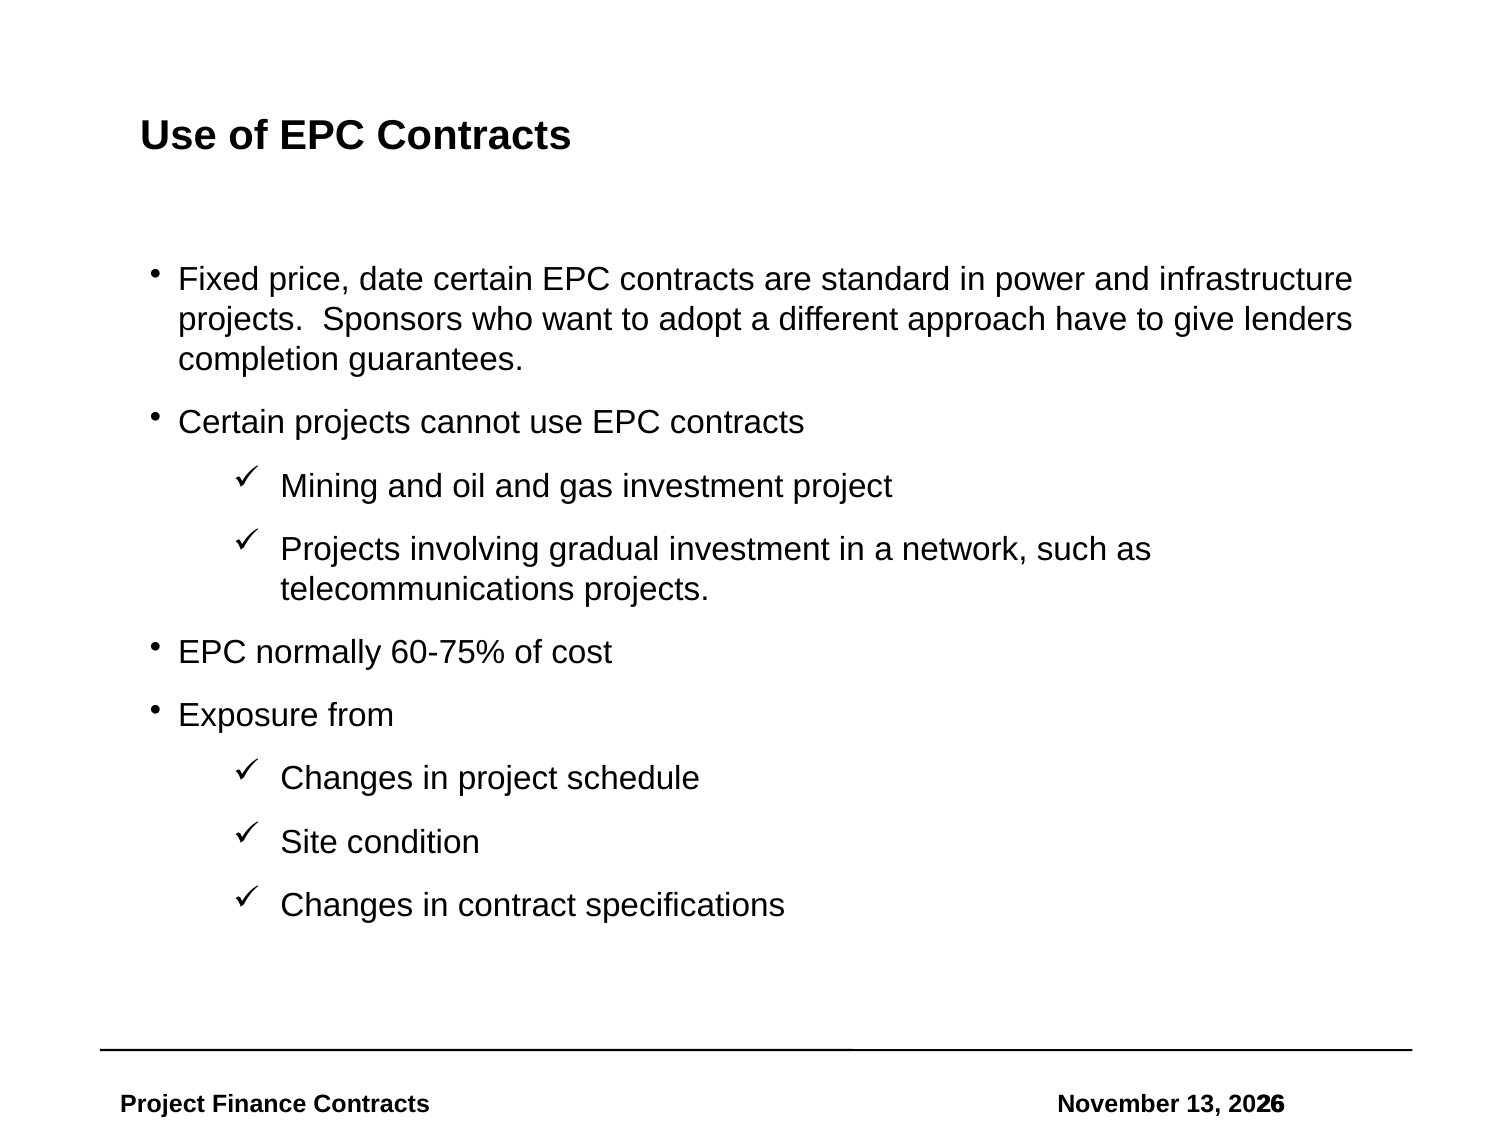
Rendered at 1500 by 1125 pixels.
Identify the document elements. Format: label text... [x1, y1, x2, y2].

list Fixed price, date certain EPC contracts are standard in power and infrastructure projects. Sponsors who want to adopt a different approach have to give lenders completion guarantees. Certain projects cannot use EPC contracts Mining and oil and gas investment project Projects involving gradual investment in a network, such as telecommunications projects. EPC normally 60-75% of cost Exposure from Changes in project schedule Site condition Changes in contract specifications [124, 249, 1376, 1001]
title Use of EPC Contracts [124, 99, 1288, 226]
